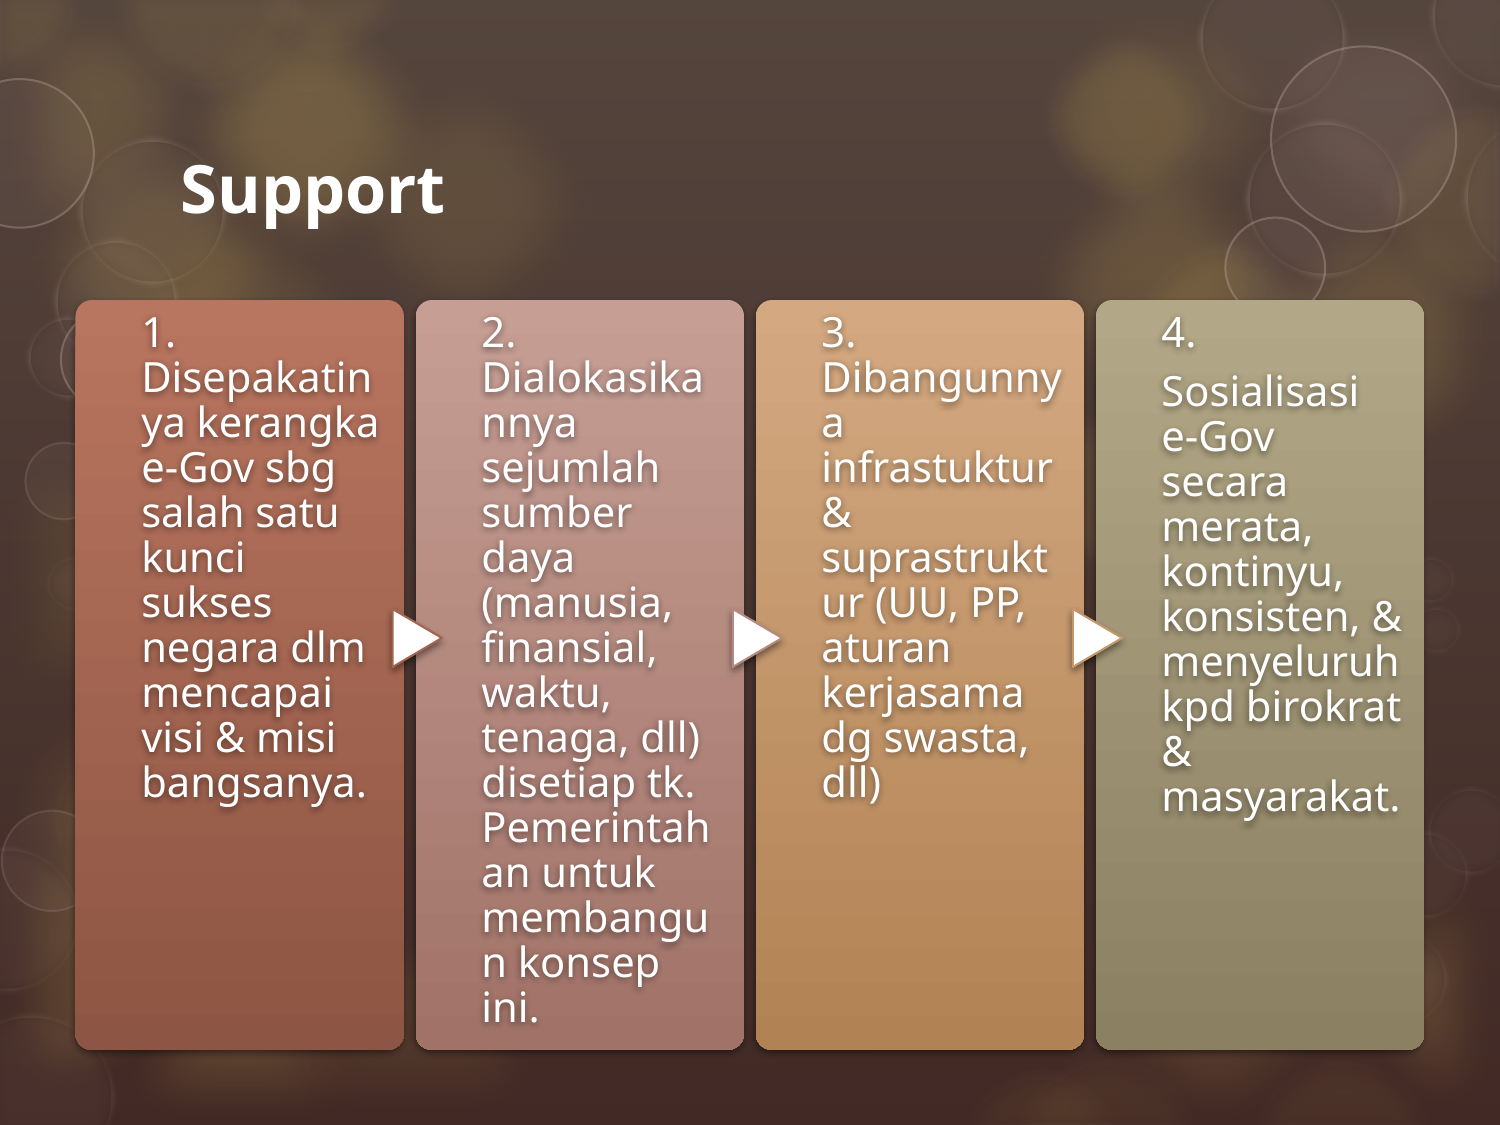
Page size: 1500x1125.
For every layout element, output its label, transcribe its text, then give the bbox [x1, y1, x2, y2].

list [74, 261, 1426, 1088]
title Support [165, 110, 1335, 260]
